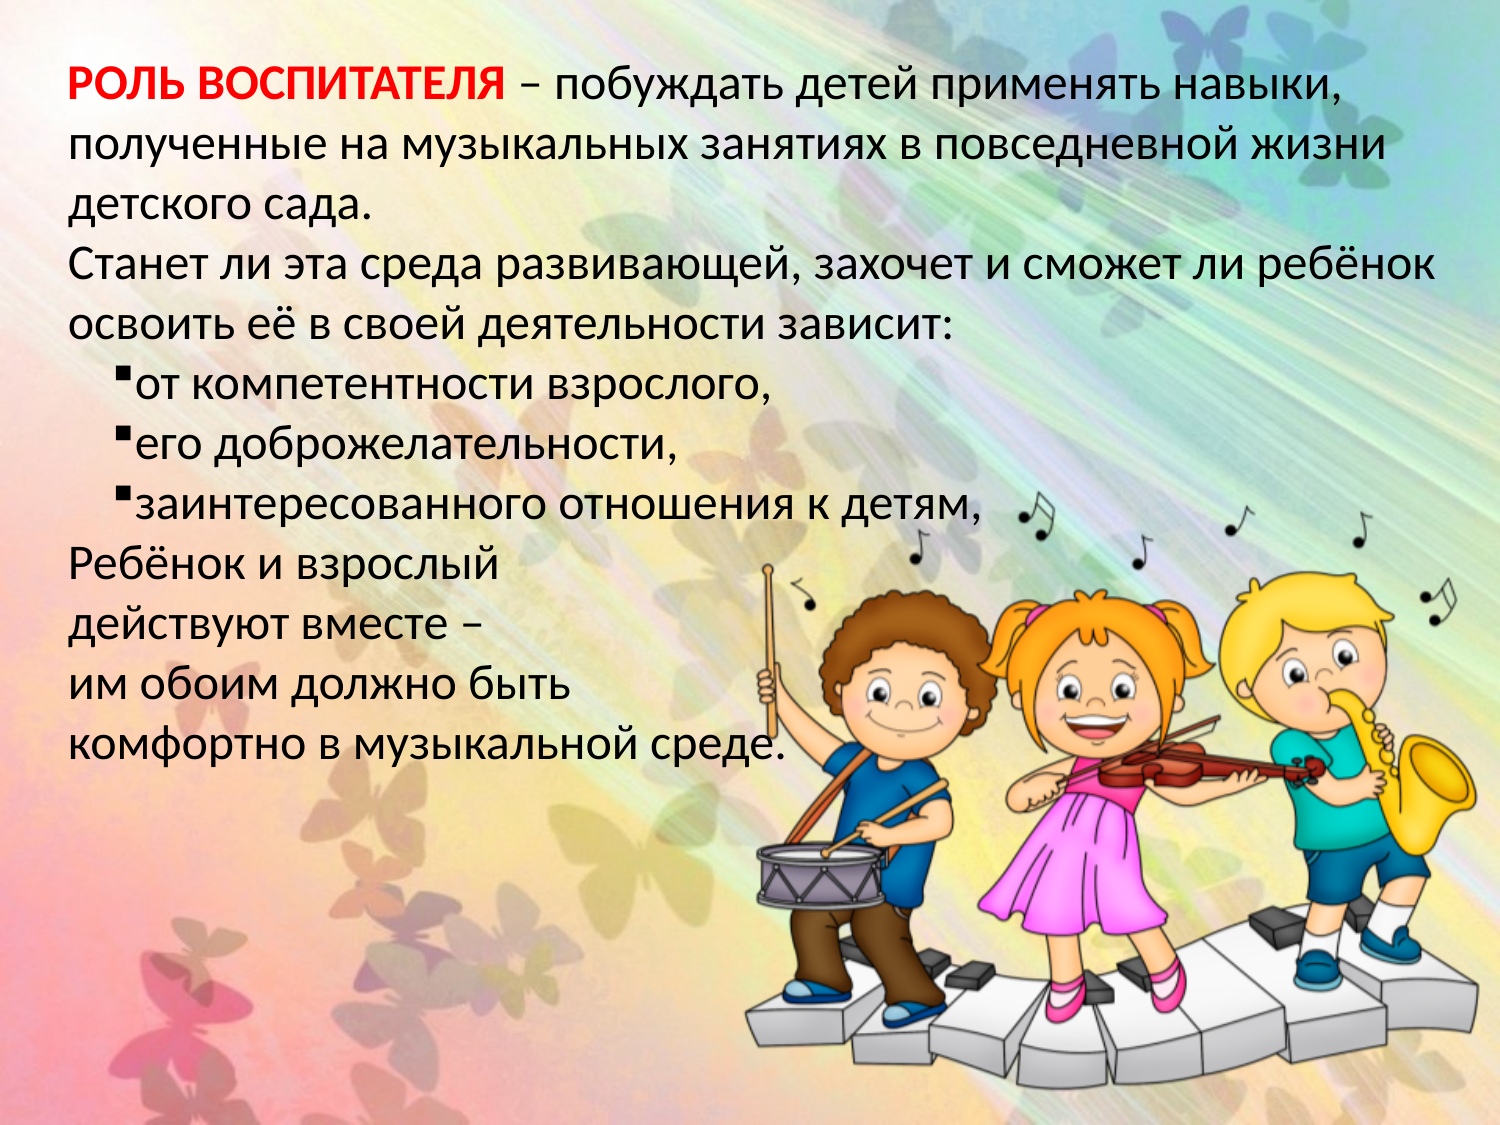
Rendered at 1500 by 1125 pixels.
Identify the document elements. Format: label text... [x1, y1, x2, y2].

picture [711, 479, 1500, 1104]
text_box РОЛЬ ВОСПИТАТЕЛЯ – побуждать детей применять навыки, полученные на музыкальных занятиях в повседневной жизни детского сада. Станет ли эта среда развивающей, захочет и сможет ли ребёнок освоить её в своей деятельности зависит: от компетентности взрослого, его доброжелательности, заинтересованного отношения к детям, Ребёнок и взрослый действуют вместе – им обоим должно быть комфортно в музыкальной среде. [53, 42, 1471, 778]
